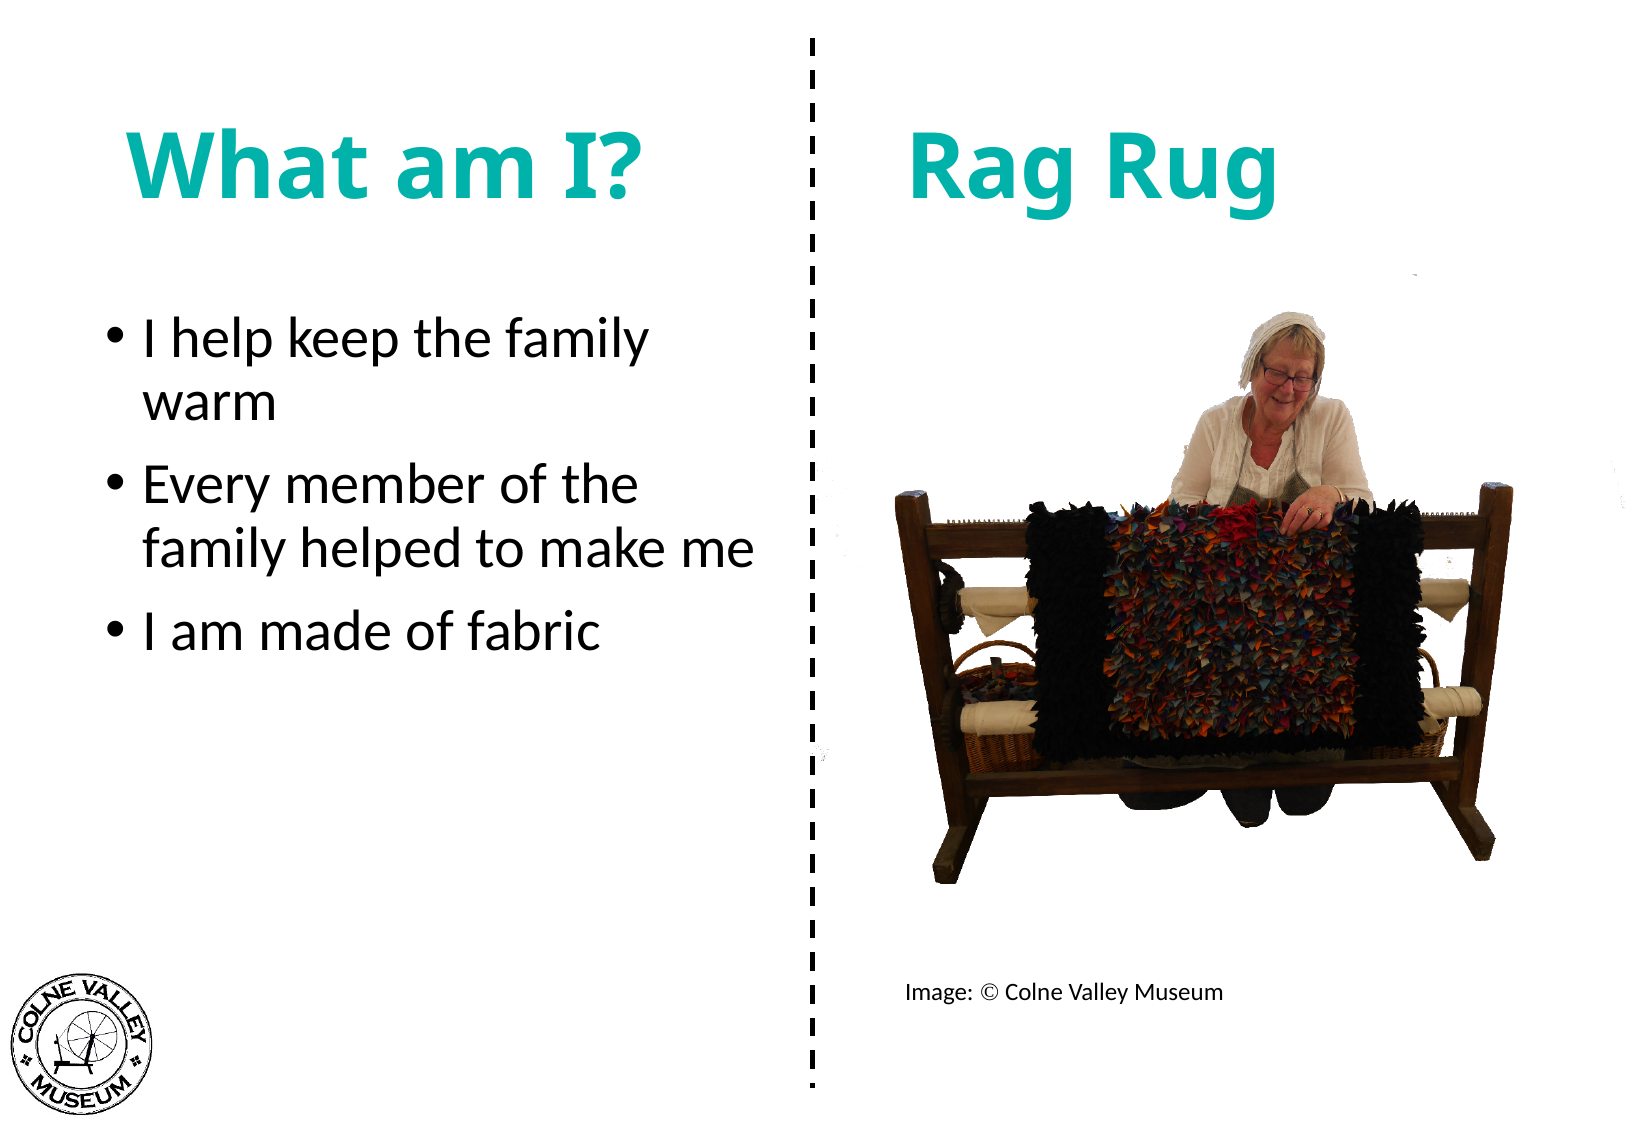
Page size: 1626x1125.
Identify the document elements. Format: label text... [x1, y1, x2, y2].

list I help keep the family warm Every member of the family helped to make me I am made of fabric [90, 299, 781, 1014]
picture [0, 965, 158, 1125]
text_box Image:  Colne Valley Museum [890, 967, 1441, 1013]
text_box Rag Rug [890, 59, 1524, 274]
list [812, 274, 1625, 891]
text_box What am I? [111, 59, 745, 278]
